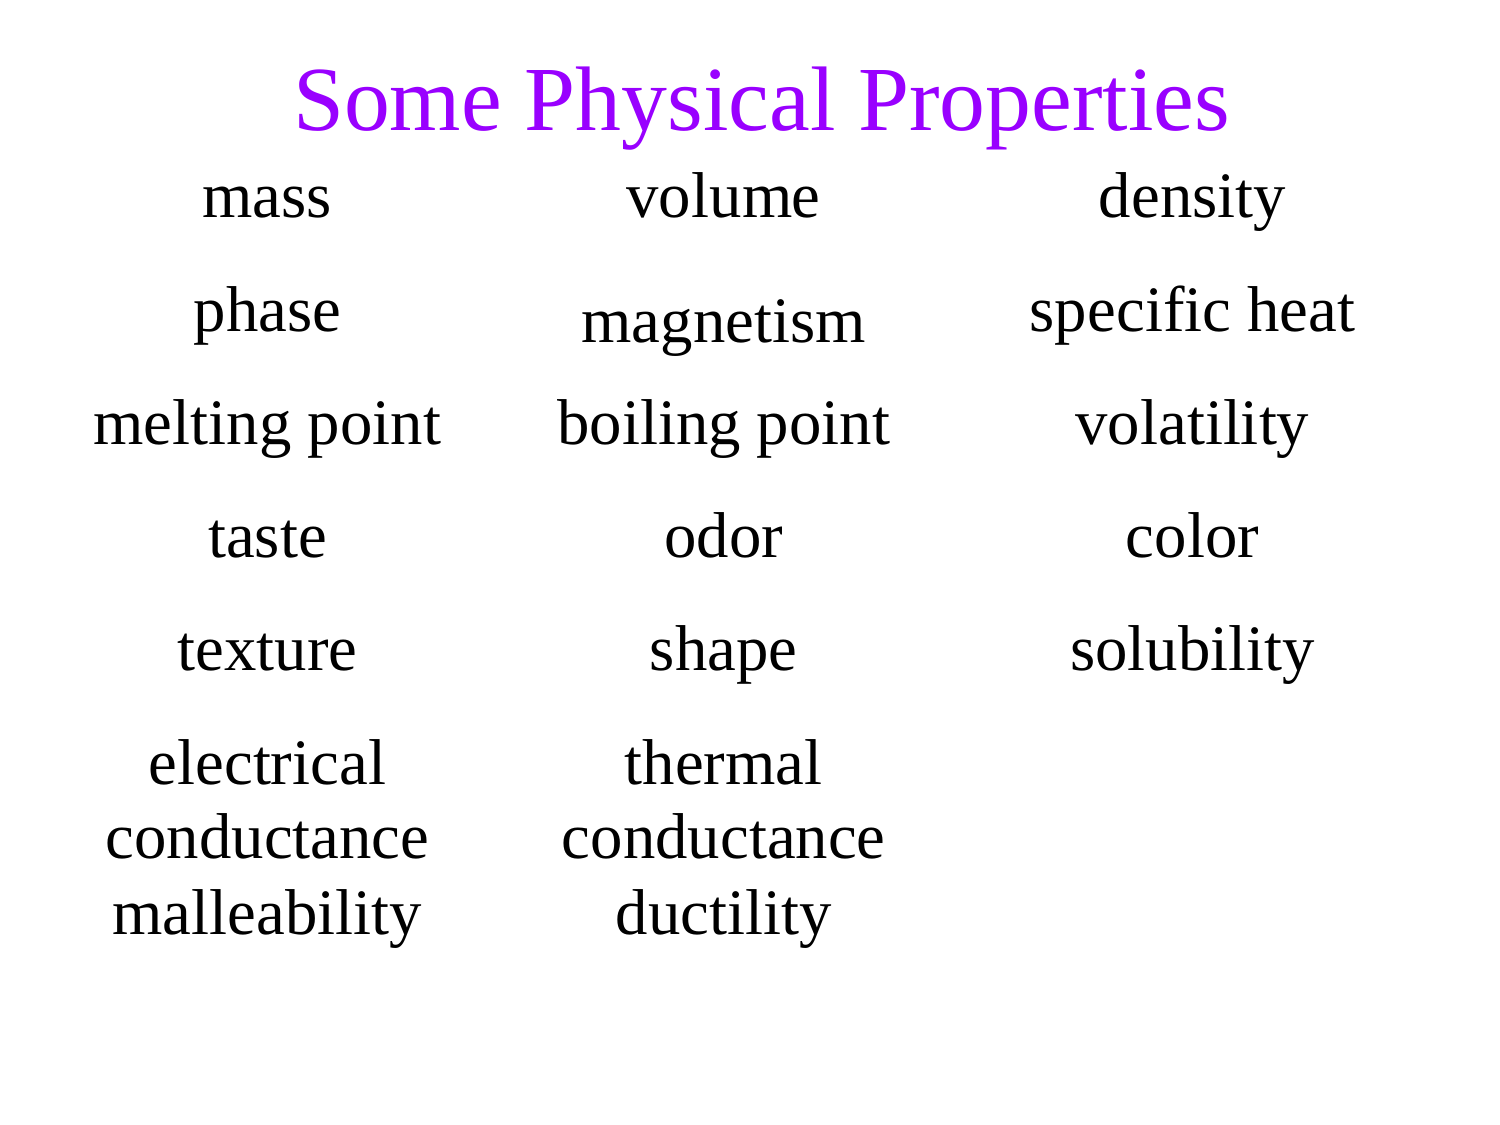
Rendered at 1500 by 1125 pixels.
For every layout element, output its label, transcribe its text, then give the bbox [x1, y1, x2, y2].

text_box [14, 155, 1480, 1054]
text_box Some Physical Properties [124, 37, 1400, 150]
